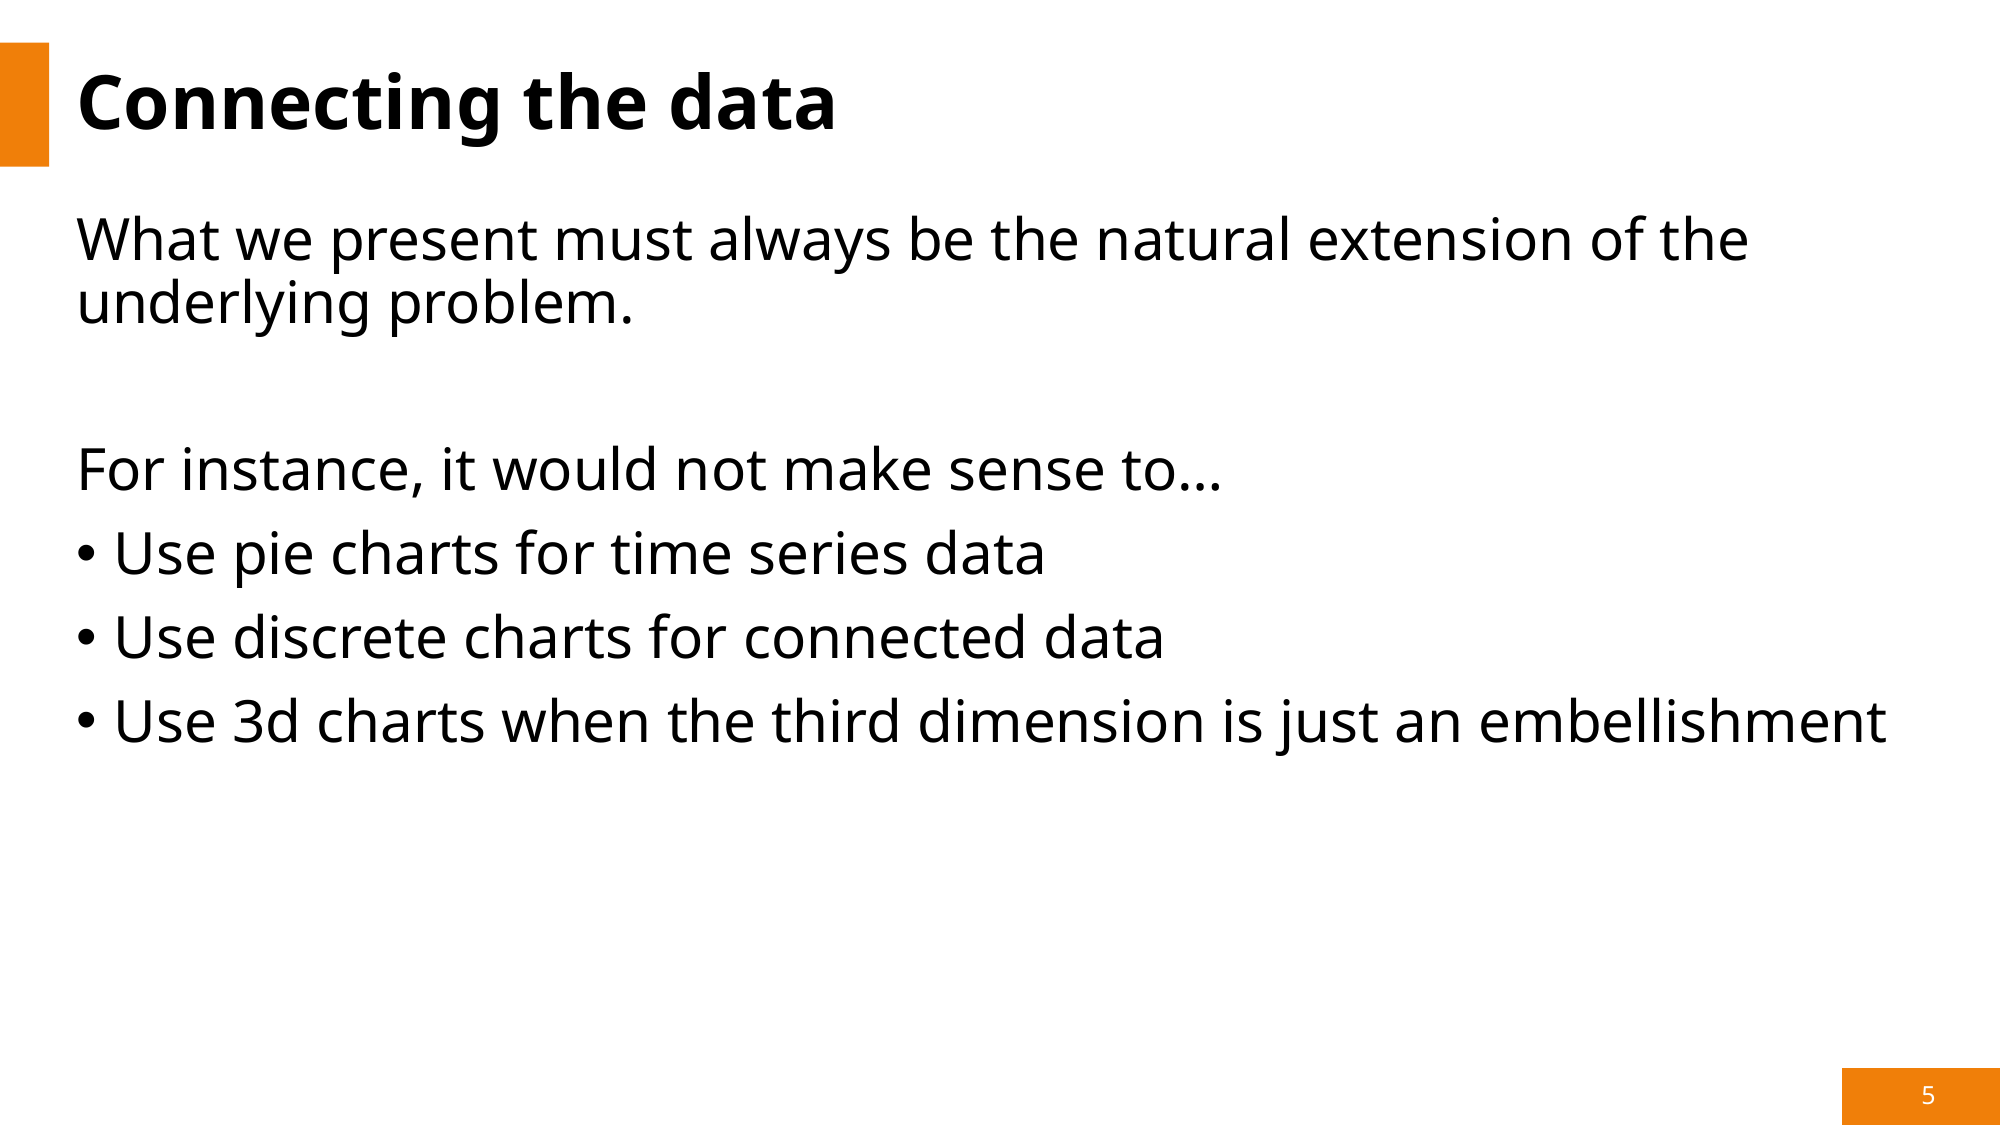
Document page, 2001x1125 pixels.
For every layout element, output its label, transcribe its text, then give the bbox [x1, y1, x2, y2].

list What we present must always be the natural extension of the underlying problem. For instance, it would not make sense to… Use pie charts for time series data Use discrete charts for connected data Use 3d charts when the third dimension is just an embellishment [60, 202, 1951, 1014]
title Connecting the data [60, 42, 1951, 168]
slide_number 5 [1889, 1079, 1951, 1114]
